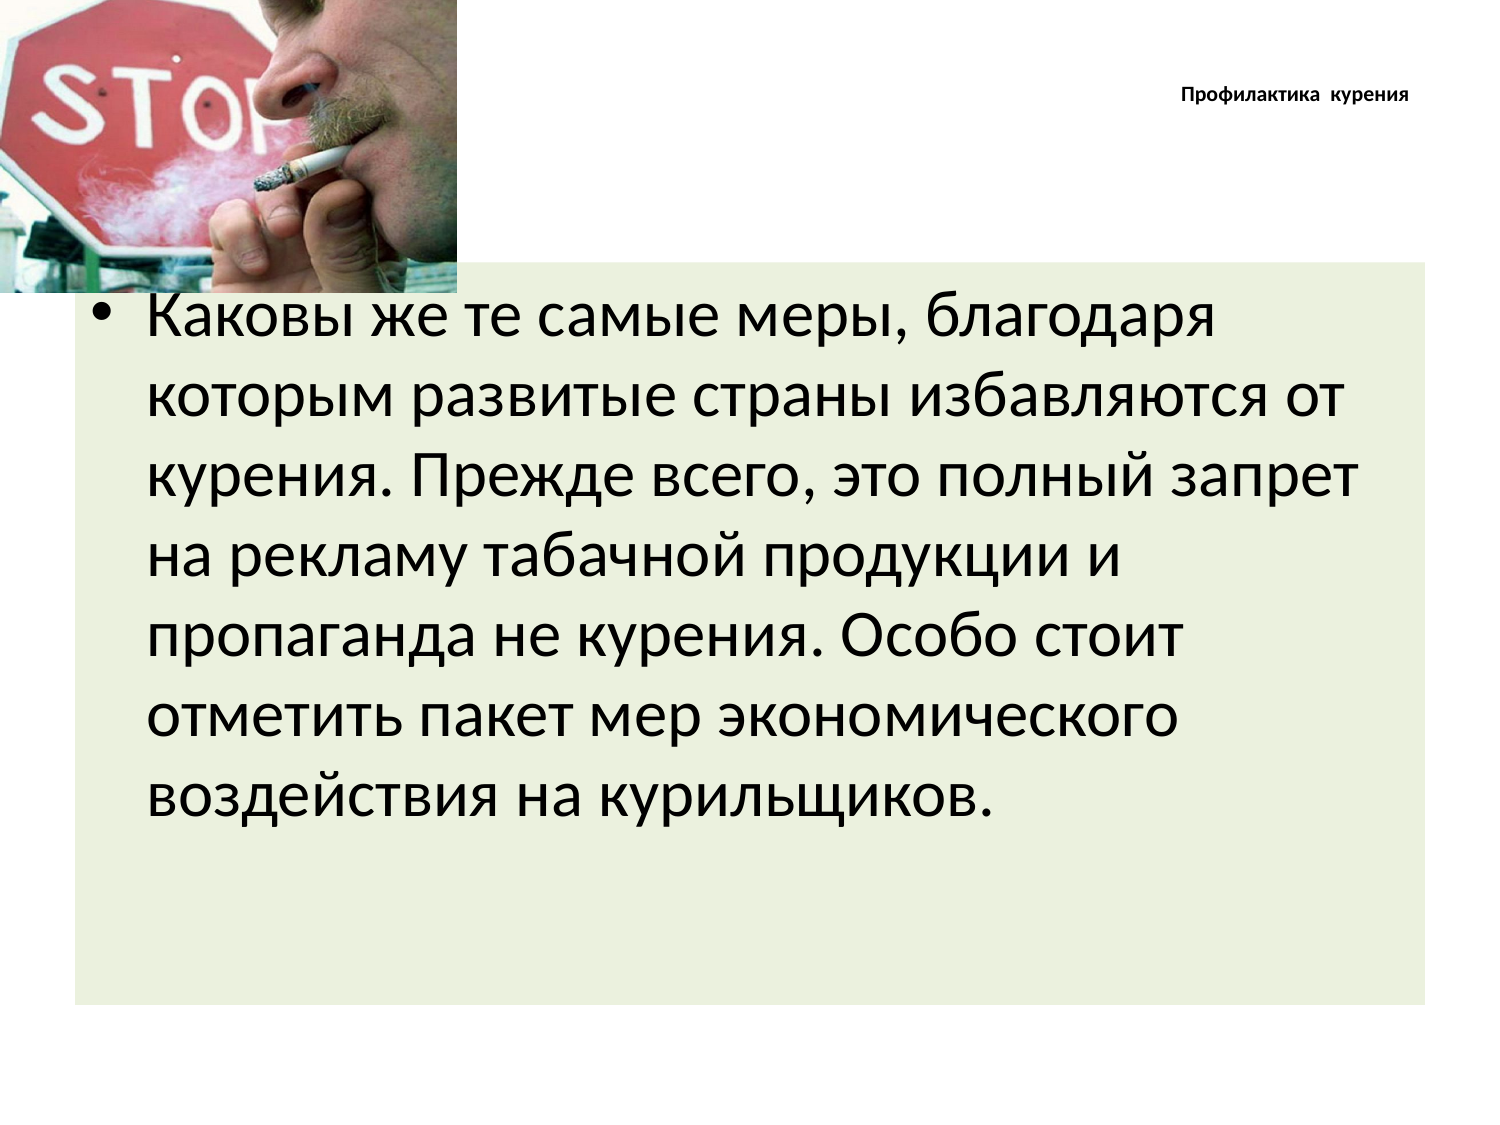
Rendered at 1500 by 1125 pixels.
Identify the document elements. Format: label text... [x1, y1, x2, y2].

title Профилактика курения [462, 45, 1425, 141]
list Каковы же те самые меры, благодаря которым развитые страны избавляются от курения. Прежде всего, это полный запрет на рекламу табачной продукции и пропаганда не курения. Особо стоит отметить пакет мер экономического воздействия на курильщиков. [75, 262, 1425, 1005]
picture [0, 0, 458, 294]
